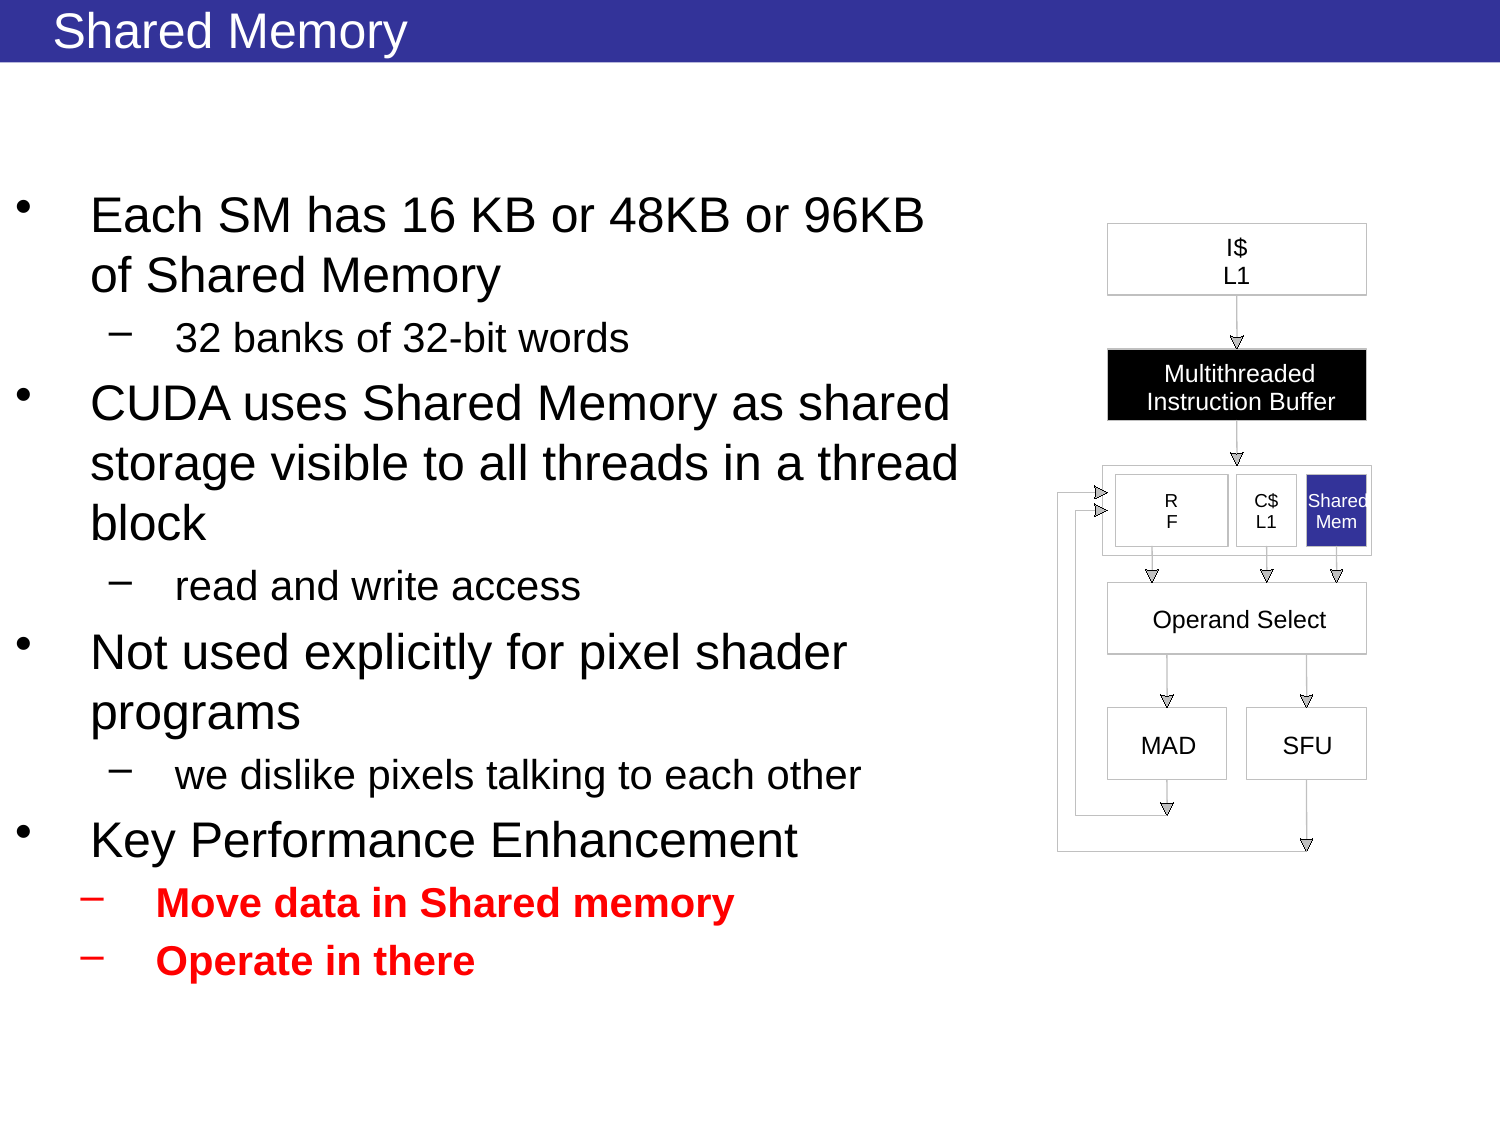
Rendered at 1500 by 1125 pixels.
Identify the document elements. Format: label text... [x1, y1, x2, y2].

text_box [1057, 492, 1307, 852]
text_box [1040, 219, 1375, 868]
text_box [1094, 485, 1108, 499]
text_box F [1166, 509, 1176, 533]
text_box C [1254, 488, 1267, 512]
text_box [1145, 569, 1159, 583]
text_box [1107, 223, 1367, 295]
text_box Multithreaded [1164, 357, 1317, 385]
text_box Shared [1307, 488, 1369, 512]
list Each SM has 16 KB or 48KB or 96KB of Shared Memory 32 banks of 32-bit words CUDA uses Shared Memory as shared storage visible to all threads in a thread block read and write access Not used explicitly for pixel shader programs we dislike pixels talking to each other Key Performance Enhancement Move data in Shared memory Operate in there [0, 174, 988, 1051]
text_box [1330, 569, 1343, 583]
text_box Mem [1315, 509, 1358, 533]
text_box [1102, 465, 1372, 556]
text_box [1107, 348, 1367, 421]
title Shared Memory [37, 7, 1426, 51]
text_box L [1223, 259, 1236, 290]
text_box [1300, 694, 1313, 708]
text_box 1 [1236, 259, 1251, 290]
text_box [1230, 335, 1244, 349]
text_box SFU [1282, 729, 1333, 760]
text_box [1260, 569, 1274, 583]
text_box $ [1233, 231, 1248, 259]
text_box R [1164, 488, 1179, 512]
text_box 1 [1266, 509, 1277, 533]
text_box [1246, 707, 1367, 780]
text_box [1230, 452, 1244, 466]
text_box Operand Select [1163, 603, 1327, 634]
text_box [1151, 582, 1367, 654]
text_box [1236, 474, 1297, 547]
text_box Instruction Buffer [1146, 385, 1336, 416]
text_box L [1255, 509, 1266, 533]
text_box I [1226, 231, 1233, 259]
text_box [1115, 474, 1229, 547]
text_box $ [1267, 488, 1279, 512]
text_box [1300, 838, 1313, 851]
text_box [1306, 474, 1367, 547]
